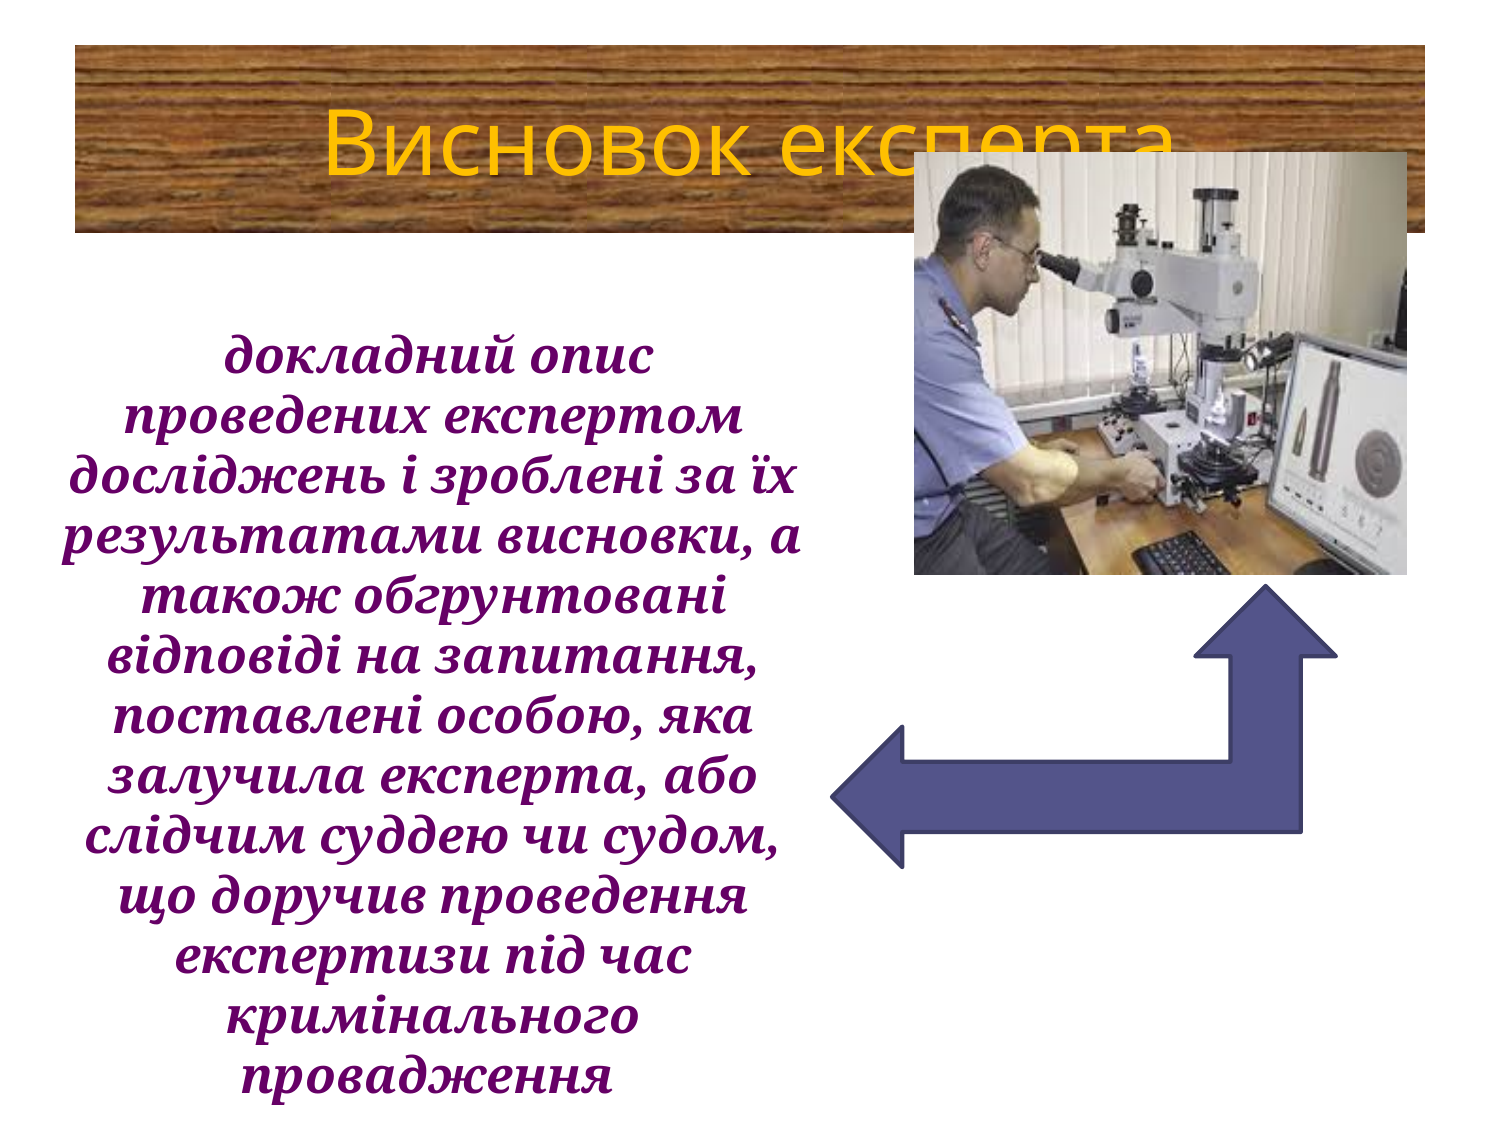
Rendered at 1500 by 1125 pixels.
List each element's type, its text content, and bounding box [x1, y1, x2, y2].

picture [913, 152, 1407, 575]
title Висновок експерта [75, 45, 1425, 233]
text_box докладний опис проведених експертом досліджень і зроблені за їх результатами висновки, а також обгрунтовані відповіді на запитання, поставлені особою, яка залучила експерта, або слідчим суддею чи судом, що доручив проведення експертизи під час кримінального провадження [46, 316, 821, 1112]
text_box [829, 583, 1338, 870]
